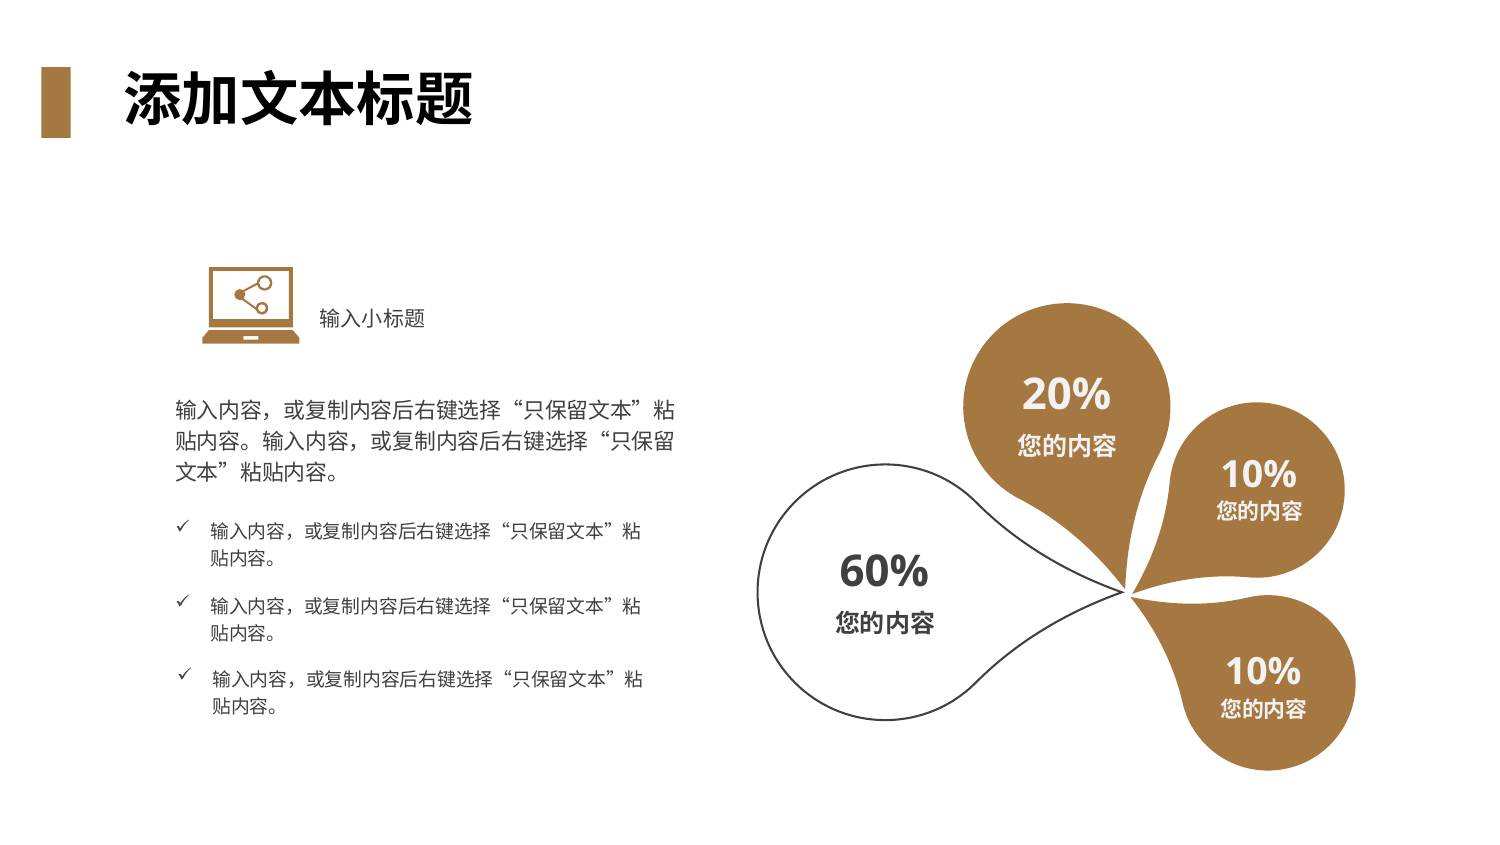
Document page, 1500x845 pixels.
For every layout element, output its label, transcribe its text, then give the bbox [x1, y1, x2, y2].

text_box 添加文本标题 [108, 54, 633, 140]
text_box 输入内容，或复制内容后右键选择“只保留文本”粘贴内容。 [162, 655, 672, 725]
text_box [1103, 426, 1354, 602]
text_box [202, 267, 300, 344]
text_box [976, 301, 1184, 597]
text_box 输入内容，或复制内容后右键选择“只保留文本”粘贴内容。 [160, 507, 671, 577]
text_box 输入内容，或复制内容后右键选择“只保留文本”粘贴内容。 [160, 582, 671, 652]
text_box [1111, 575, 1362, 751]
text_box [757, 464, 1111, 721]
text_box 输入小标题 [304, 298, 504, 339]
text_box 输入内容，或复制内容后右键选择“只保留文本”粘贴内容。输入内容，或复制内容后右键选择“只保留文本”粘贴内容。 [160, 383, 703, 493]
